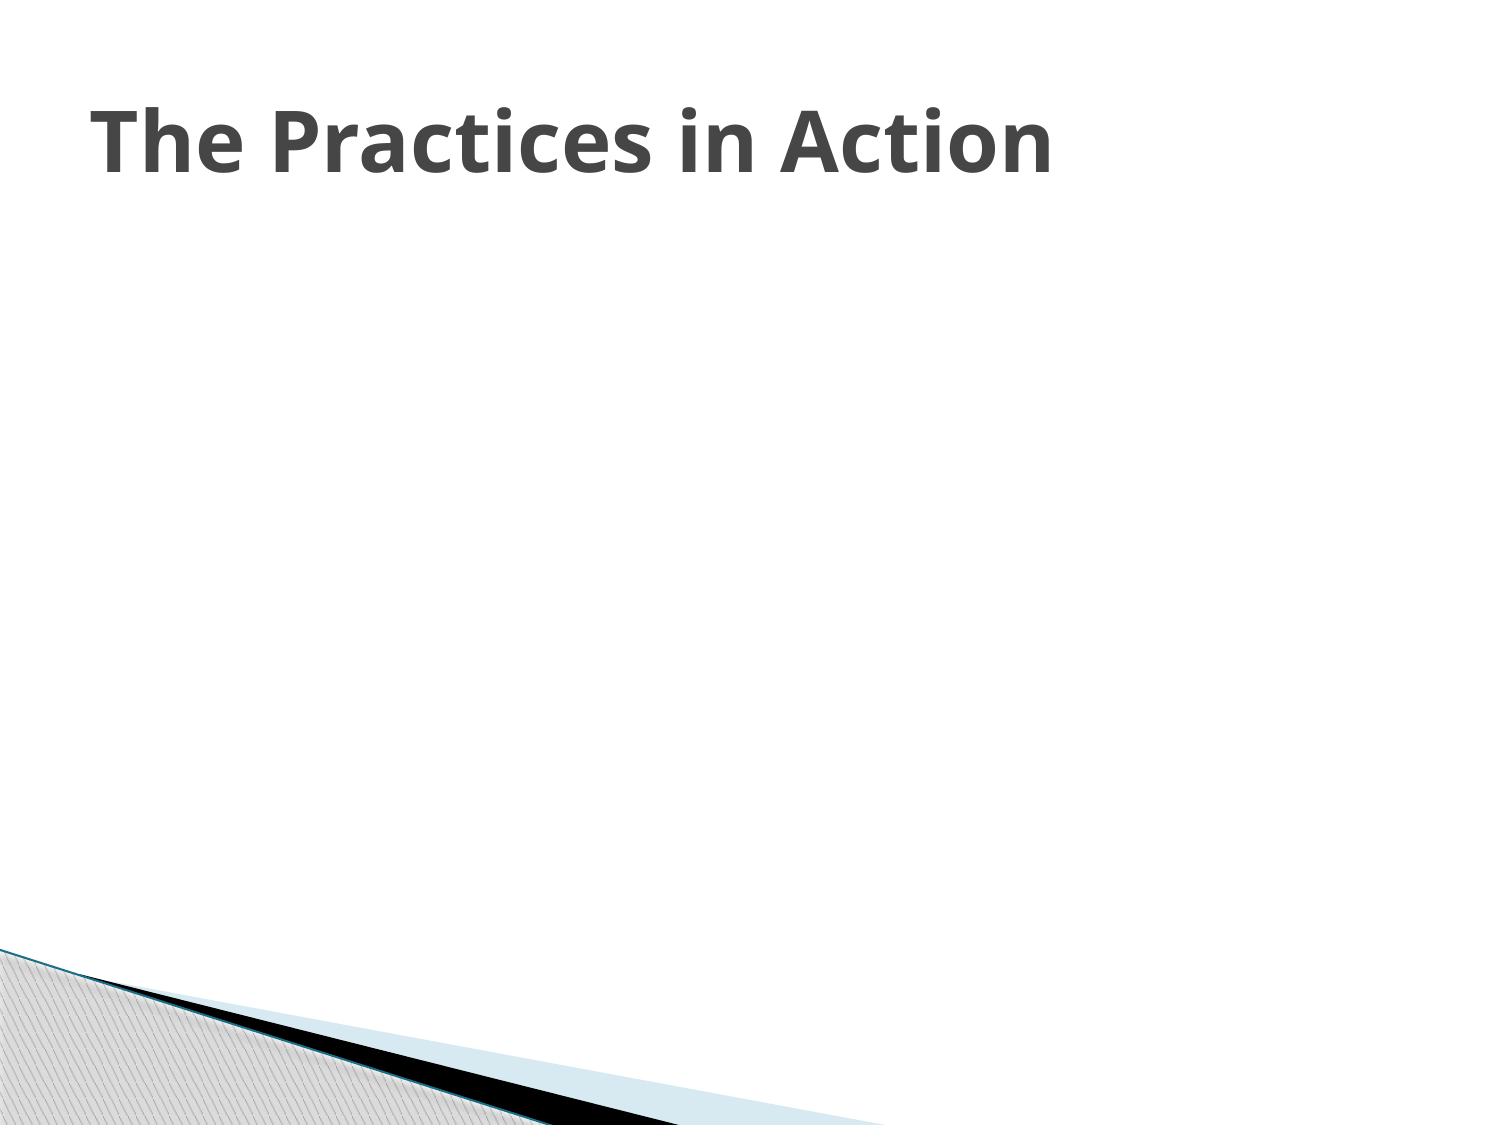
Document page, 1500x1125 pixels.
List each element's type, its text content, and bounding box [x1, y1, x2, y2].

title The Practices in Action [75, 45, 1425, 233]
